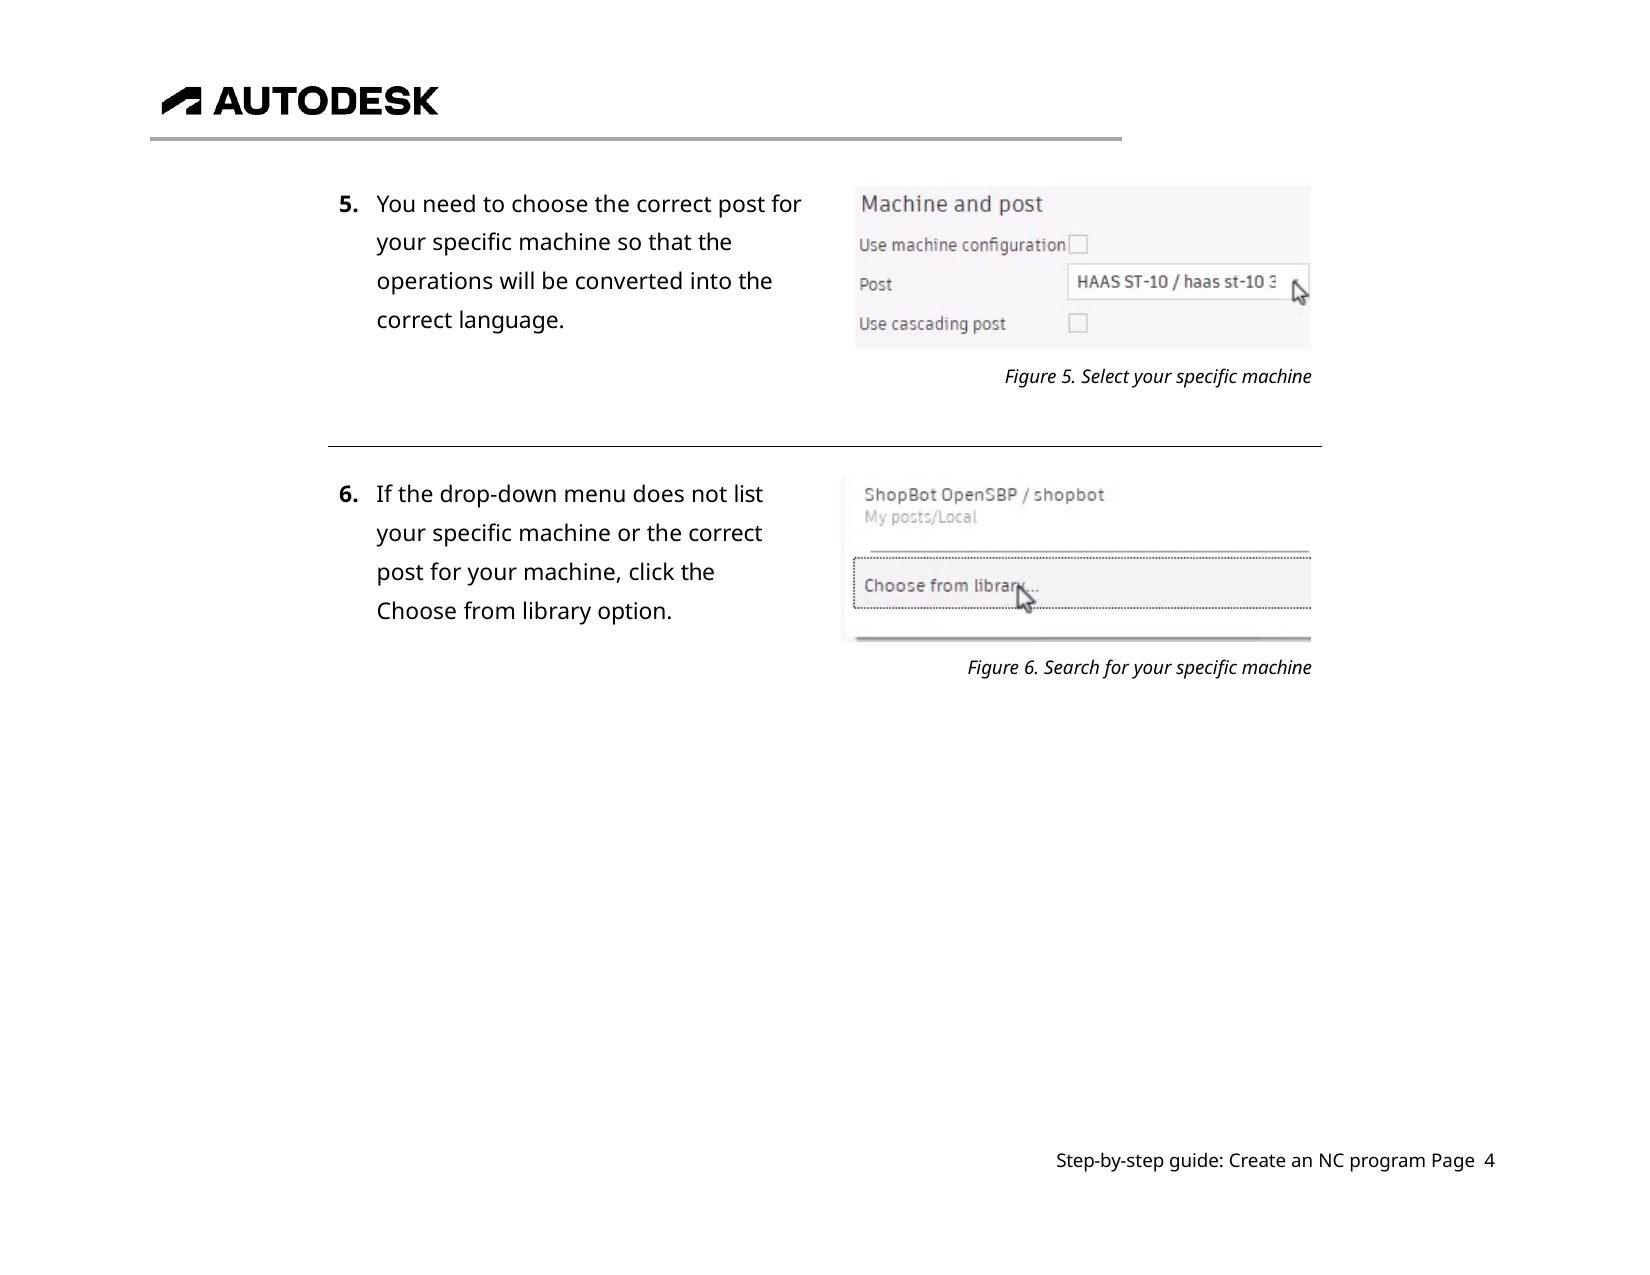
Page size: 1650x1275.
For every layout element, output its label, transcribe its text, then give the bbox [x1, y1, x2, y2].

slide_number Step-by-step guide: Create an NC program Page 3 [1054, 1145, 1509, 1275]
picture [841, 476, 1311, 643]
table_header 5. You need to choose the correct post for your specific machine so that the operations will be converted into the correct language. [328, 187, 822, 446]
table_header Figure 5. Select your specific machine [822, 187, 1322, 446]
picture [161, 86, 439, 115]
picture [854, 186, 1311, 350]
table_cell 6. If the drop-down menu does not list your specific machine or the correct post for your machine, click the Choose from library option. [328, 447, 822, 688]
table_cell Figure 6. Search for your specific machine [822, 447, 1322, 688]
